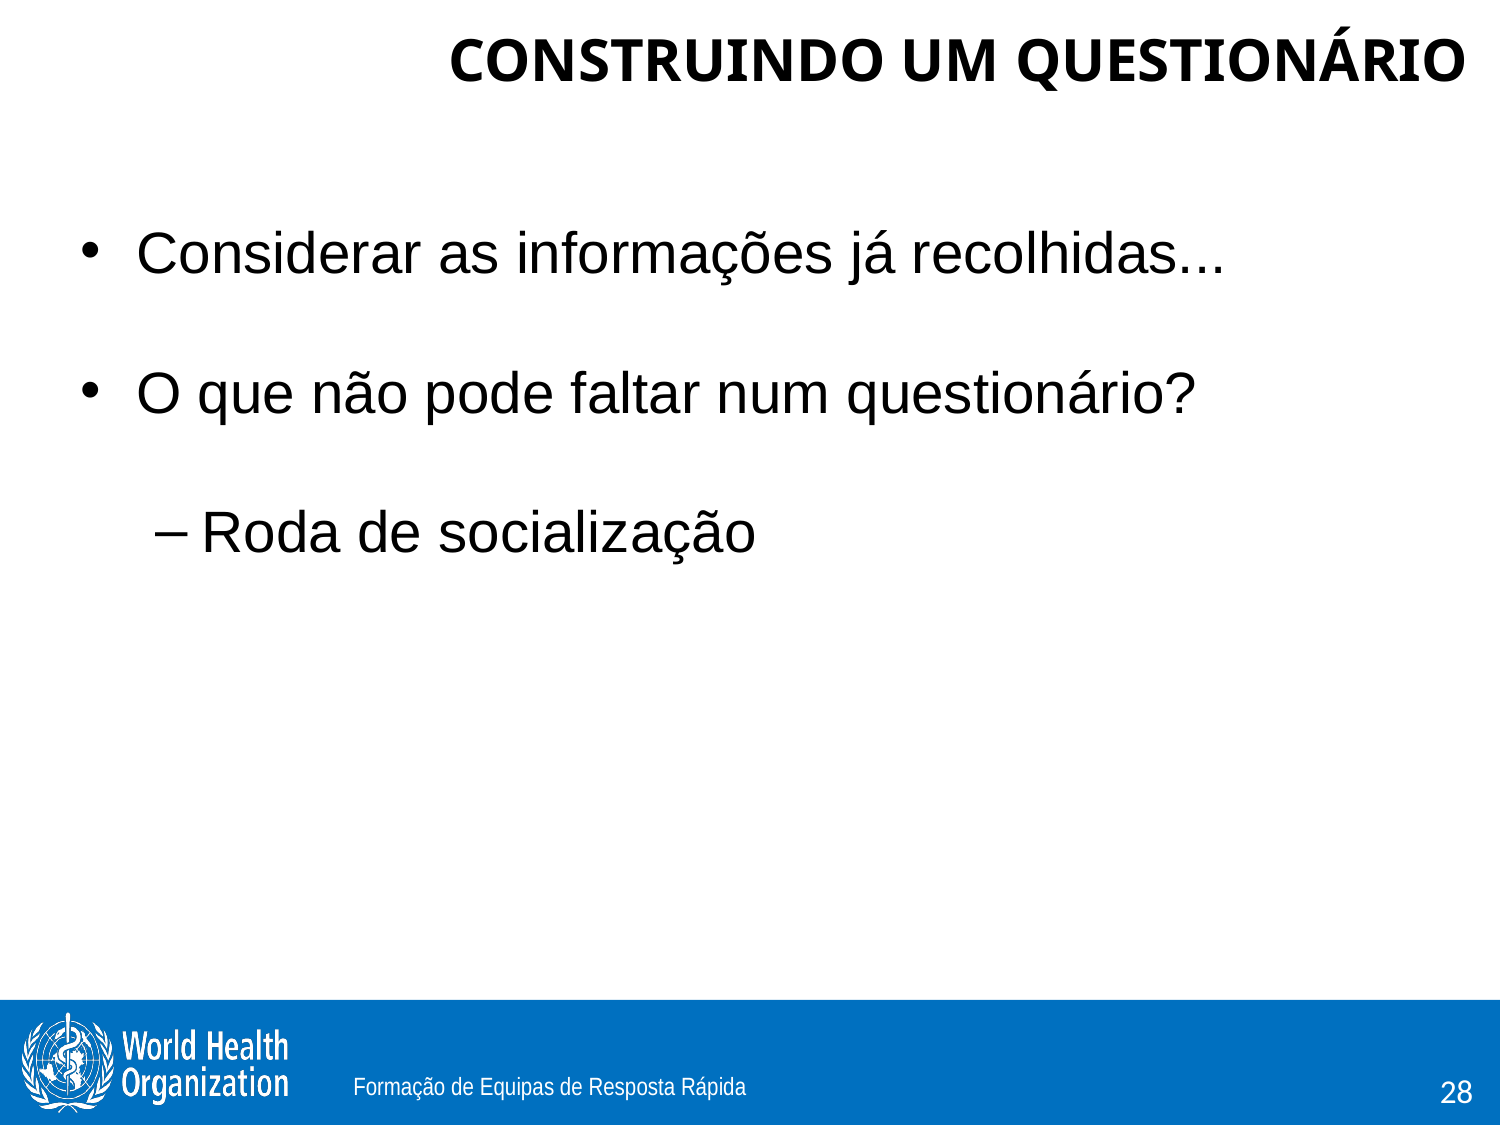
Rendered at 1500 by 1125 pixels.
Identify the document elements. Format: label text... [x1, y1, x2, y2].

text_box CONSTRUINDO UM QUESTIONÁRIO [242, 16, 1483, 101]
list Considerar as informações já recolhidas... O que não pode faltar num questionário? Roda de socialização [65, 137, 1436, 835]
picture [21, 1012, 288, 1113]
